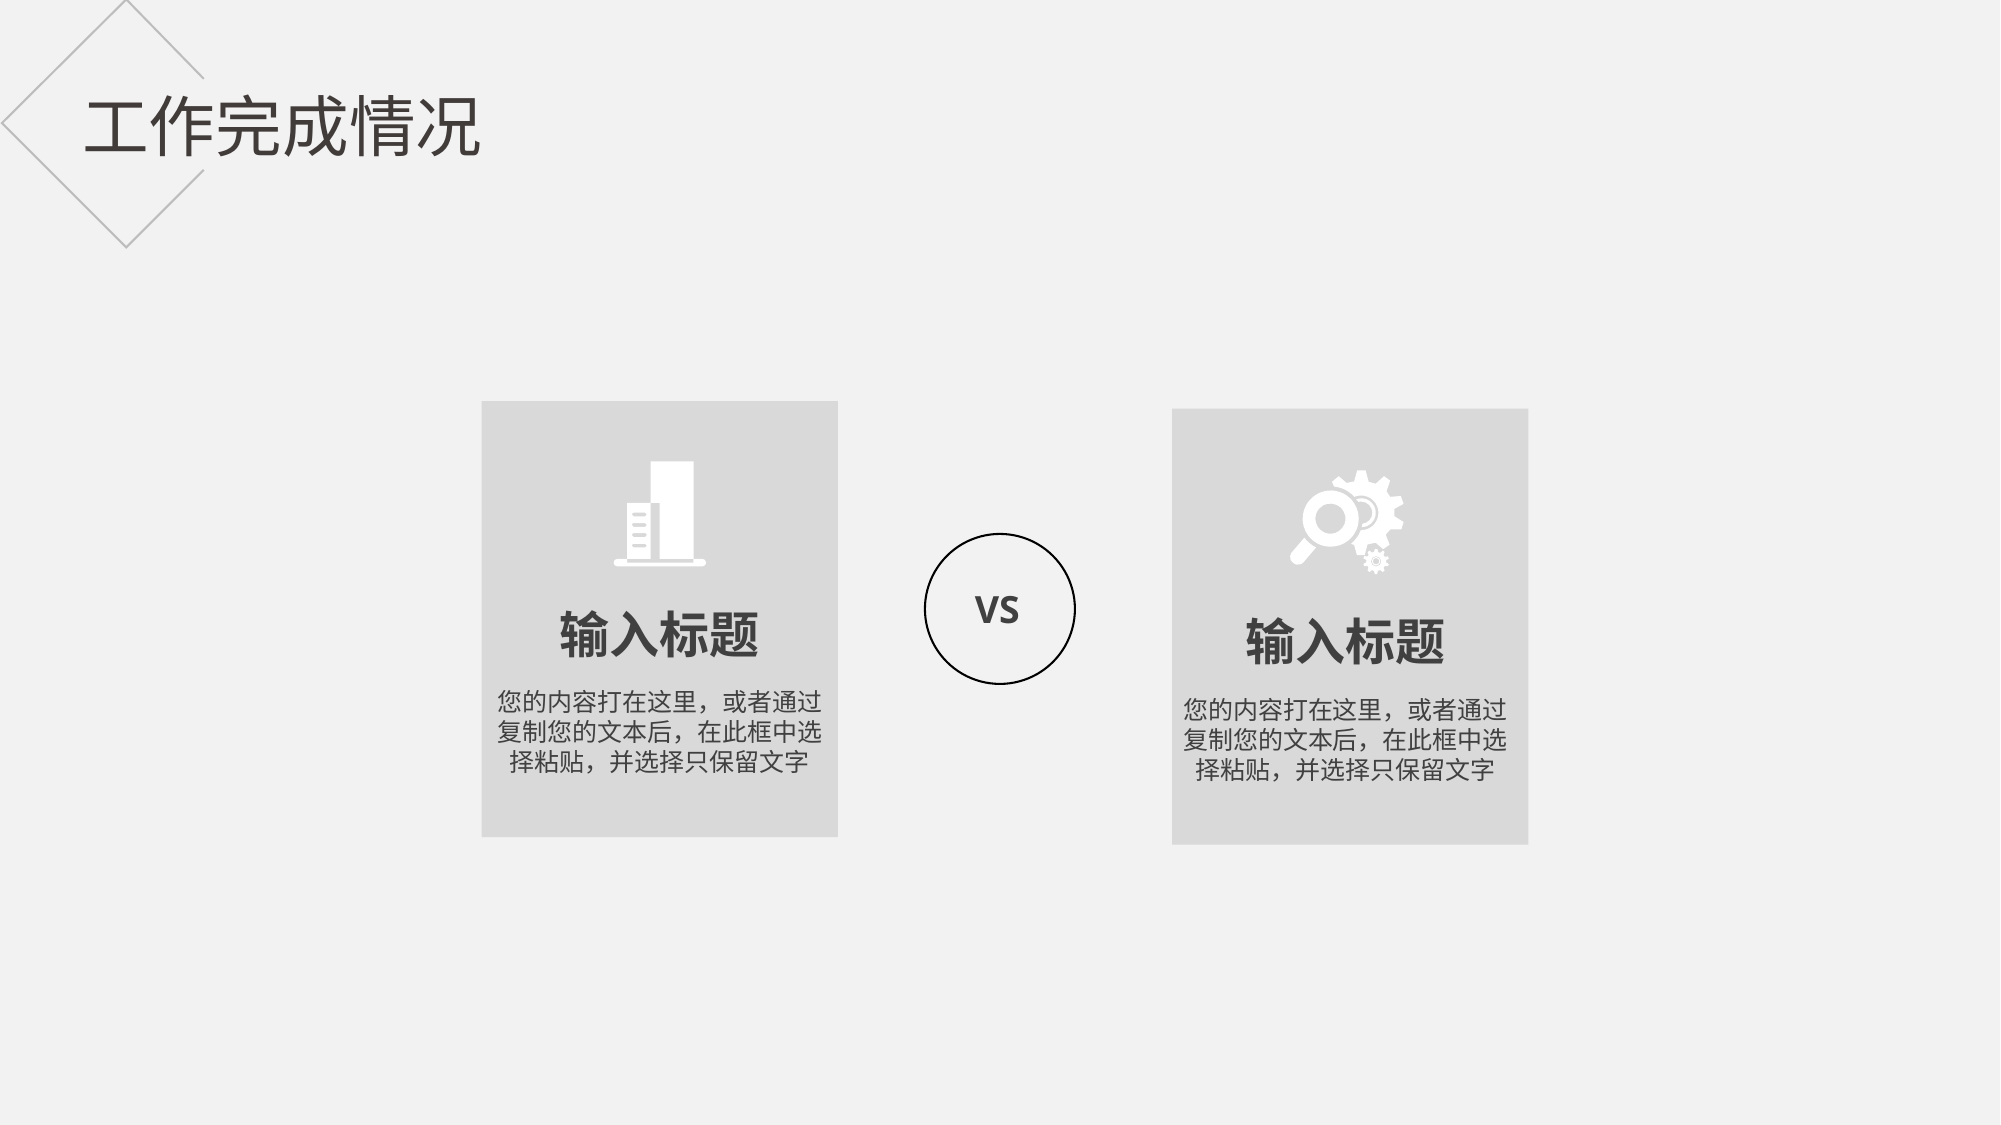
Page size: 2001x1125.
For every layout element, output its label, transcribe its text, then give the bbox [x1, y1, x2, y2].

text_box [481, 401, 1529, 845]
text_box [0, 0, 205, 249]
text_box 工作完成情况 [204, 77, 509, 172]
